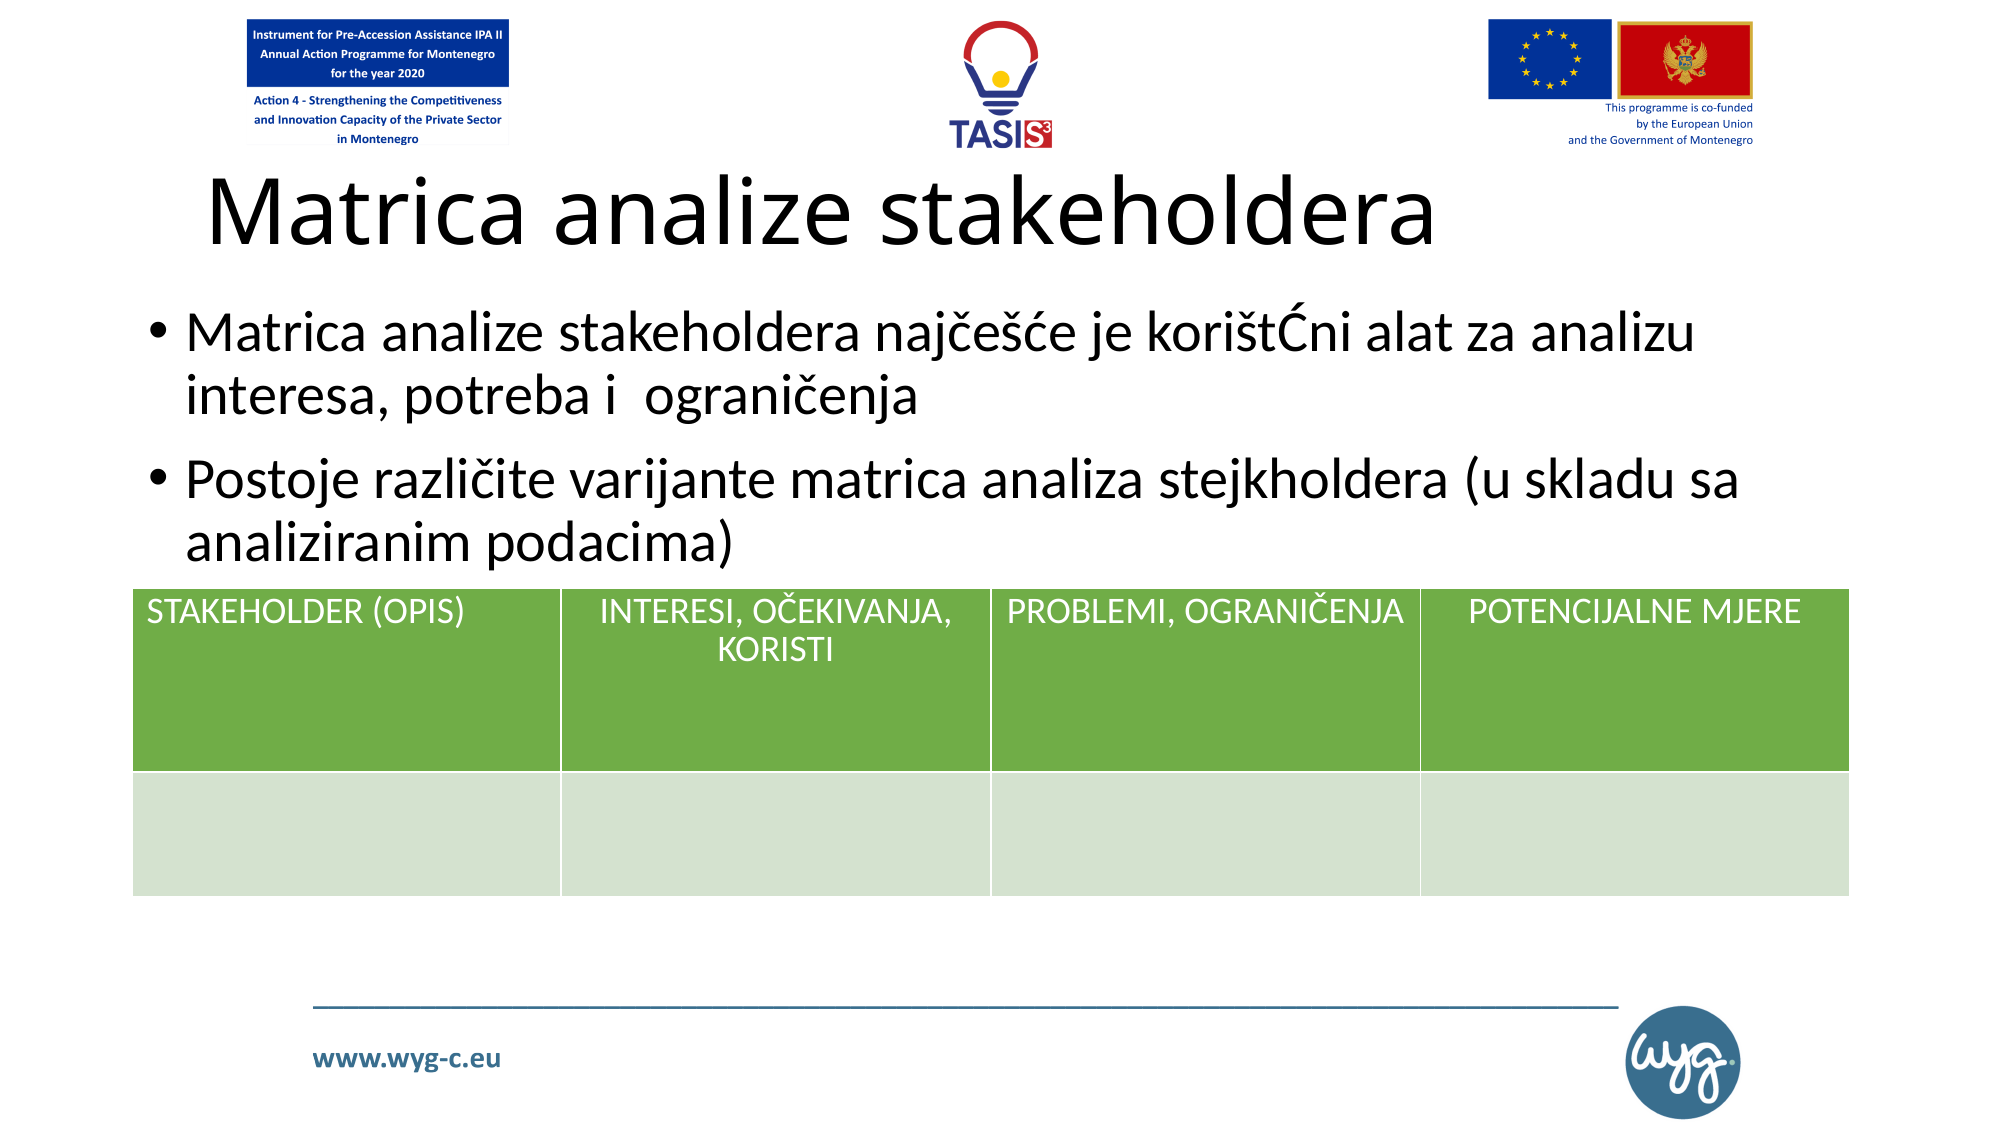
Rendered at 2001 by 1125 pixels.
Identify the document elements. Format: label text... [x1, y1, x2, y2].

table_header PROBLEMI, OGRANIČENJA [992, 589, 1420, 771]
table_header INTERESI, OČEKIVANJA, KORISTI [562, 589, 990, 771]
table_cell [562, 773, 990, 896]
list Matrica analize stakeholdera najčešće je korištĆni alat za analizu interesa, potreba i ograničenja Postoje različite varijante matrica analiza stejkholdera (u skladu sa analiziranim podacima) [133, 293, 1896, 1043]
picture [312, 1043, 1743, 1125]
picture [246, 19, 1753, 149]
table_header STAKEHOLDER (OPIS) [133, 589, 560, 771]
table_cell [133, 773, 560, 896]
table_cell [1421, 773, 1849, 896]
title Matrica analize stakeholdera [189, 127, 1483, 303]
table_header POTENCIJALNE MJERE [1421, 589, 1849, 771]
table_cell [992, 773, 1420, 896]
